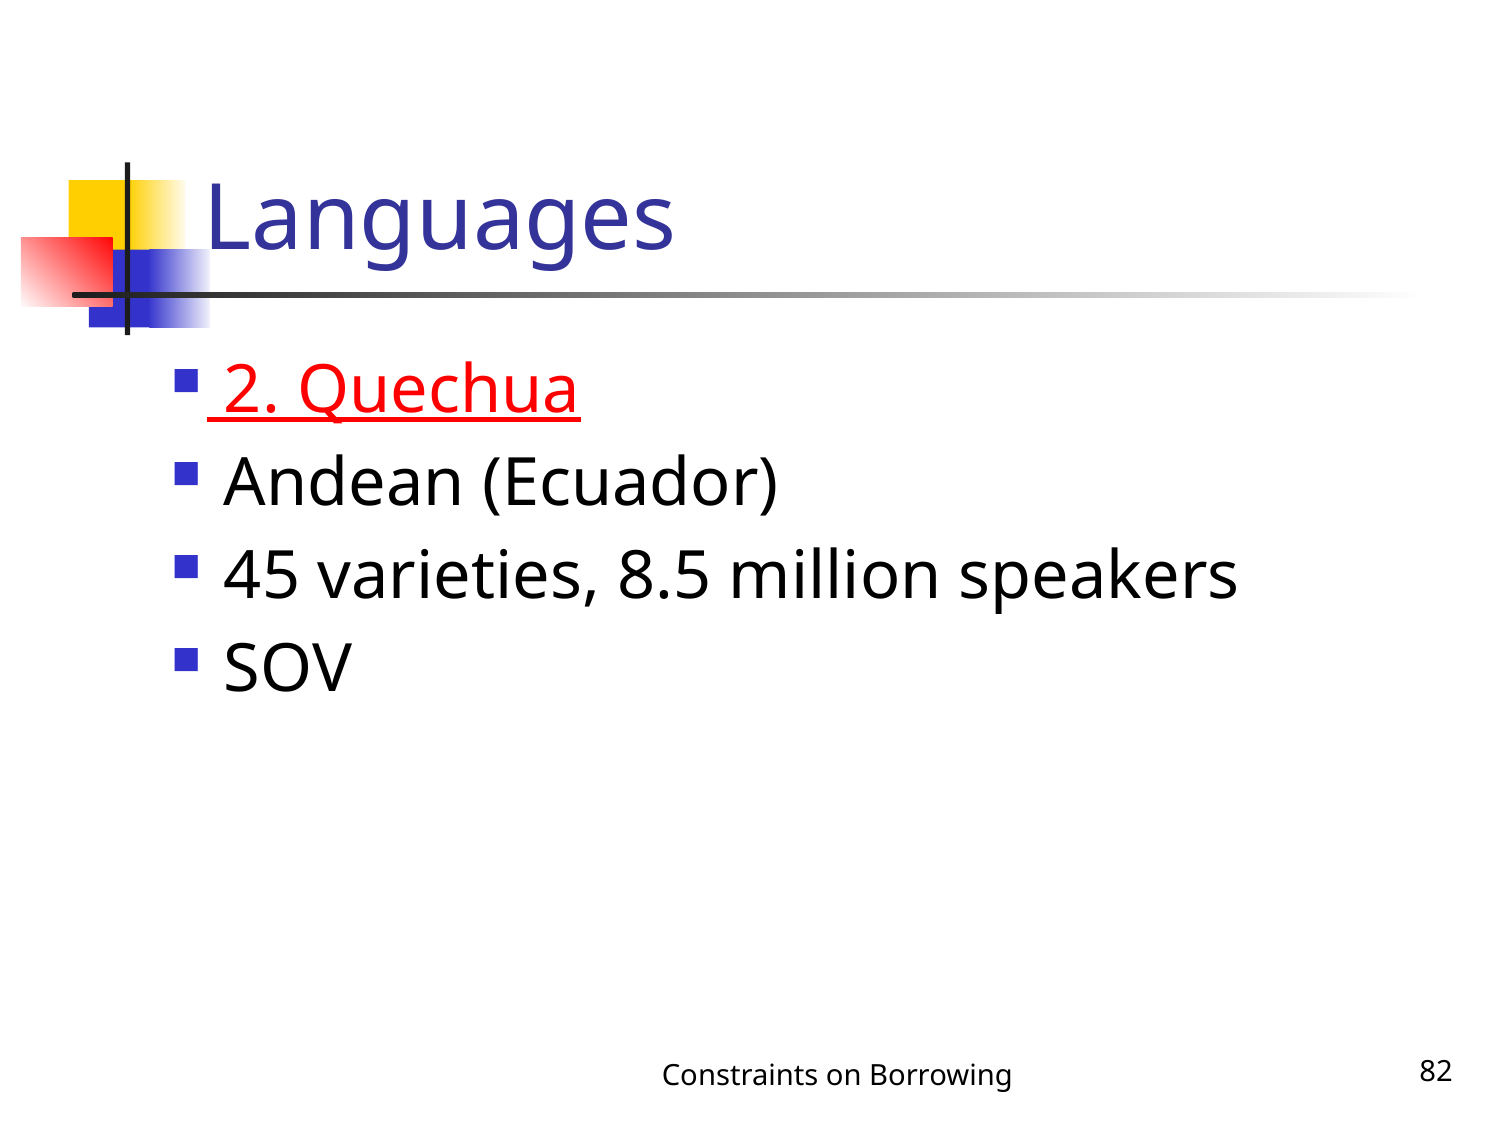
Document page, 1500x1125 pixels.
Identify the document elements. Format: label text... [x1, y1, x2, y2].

footer Constraints on Borrowing [599, 1023, 1076, 1100]
slide_number 82 [1154, 1023, 1468, 1100]
text_box 2. Quechua Andean (Ecuador) 45 varieties, 8.5 million speakers SOV [156, 337, 1257, 713]
title Languages [188, 34, 1468, 276]
